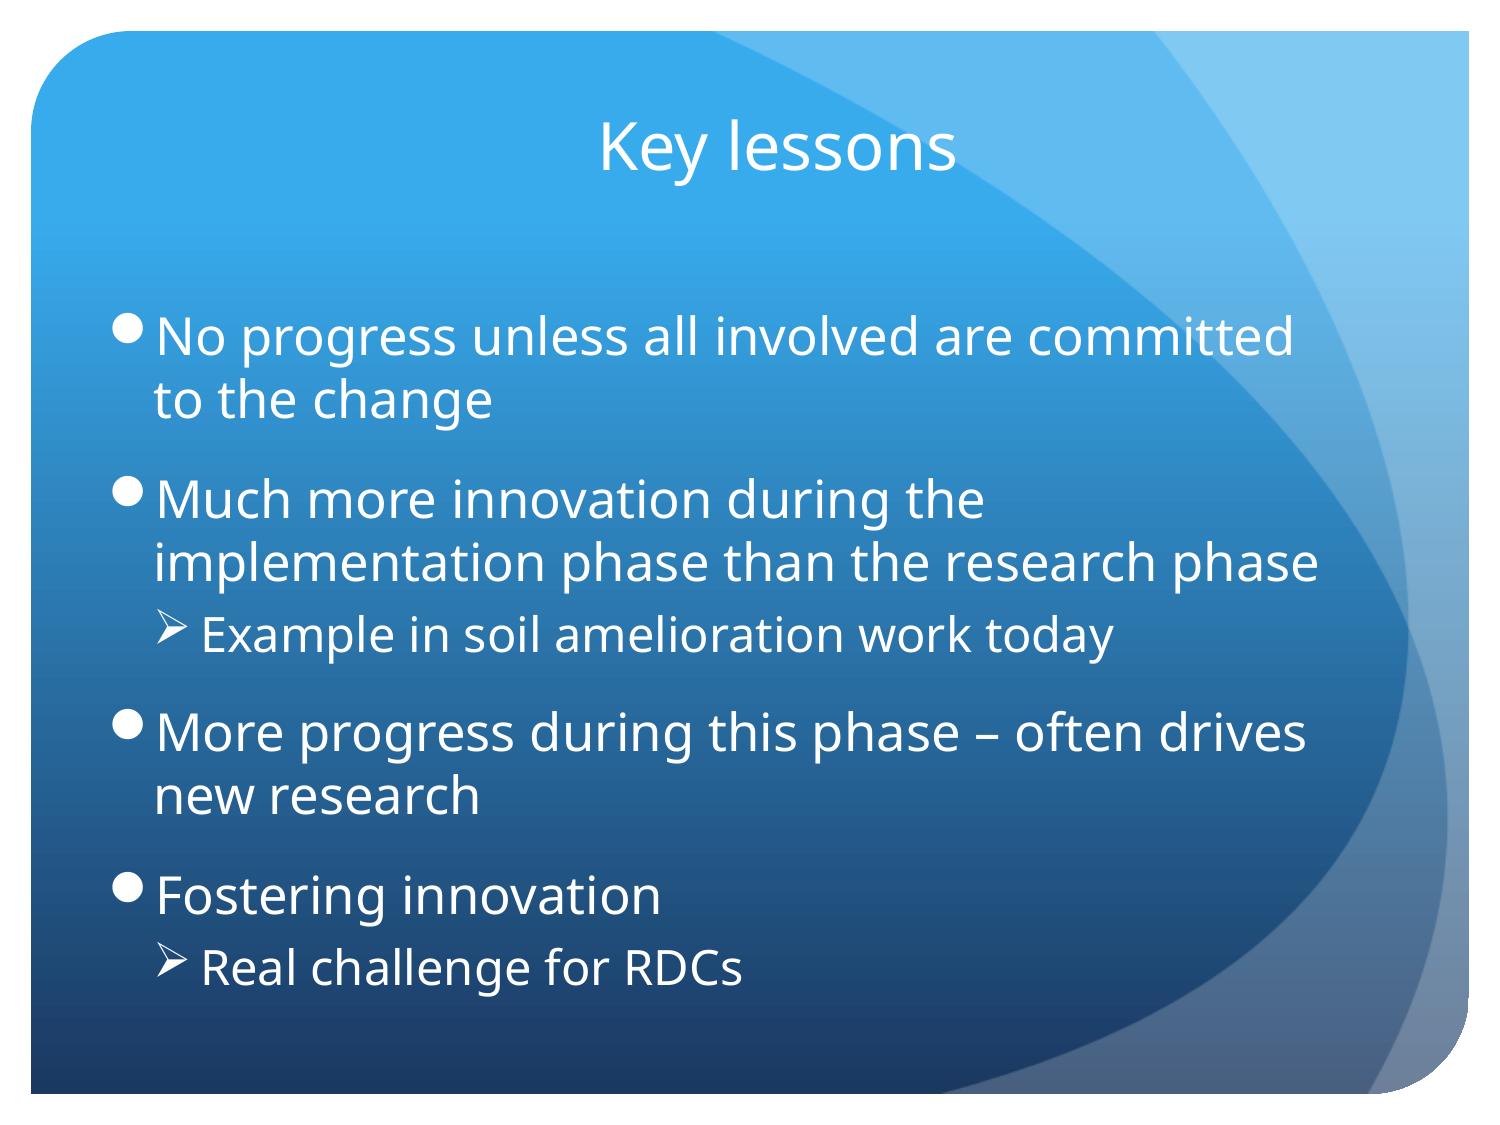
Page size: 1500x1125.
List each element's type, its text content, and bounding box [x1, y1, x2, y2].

text_box Key lessons [127, 96, 1429, 192]
picture [24, 30, 1473, 1094]
list No progress unless all involved are committed to the change Much more innovation during the implementation phase than the research phase Example in soil amelioration work today More progress during this phase – often drives new research Fostering innovation Real challenge for RDCs [93, 295, 1338, 1014]
